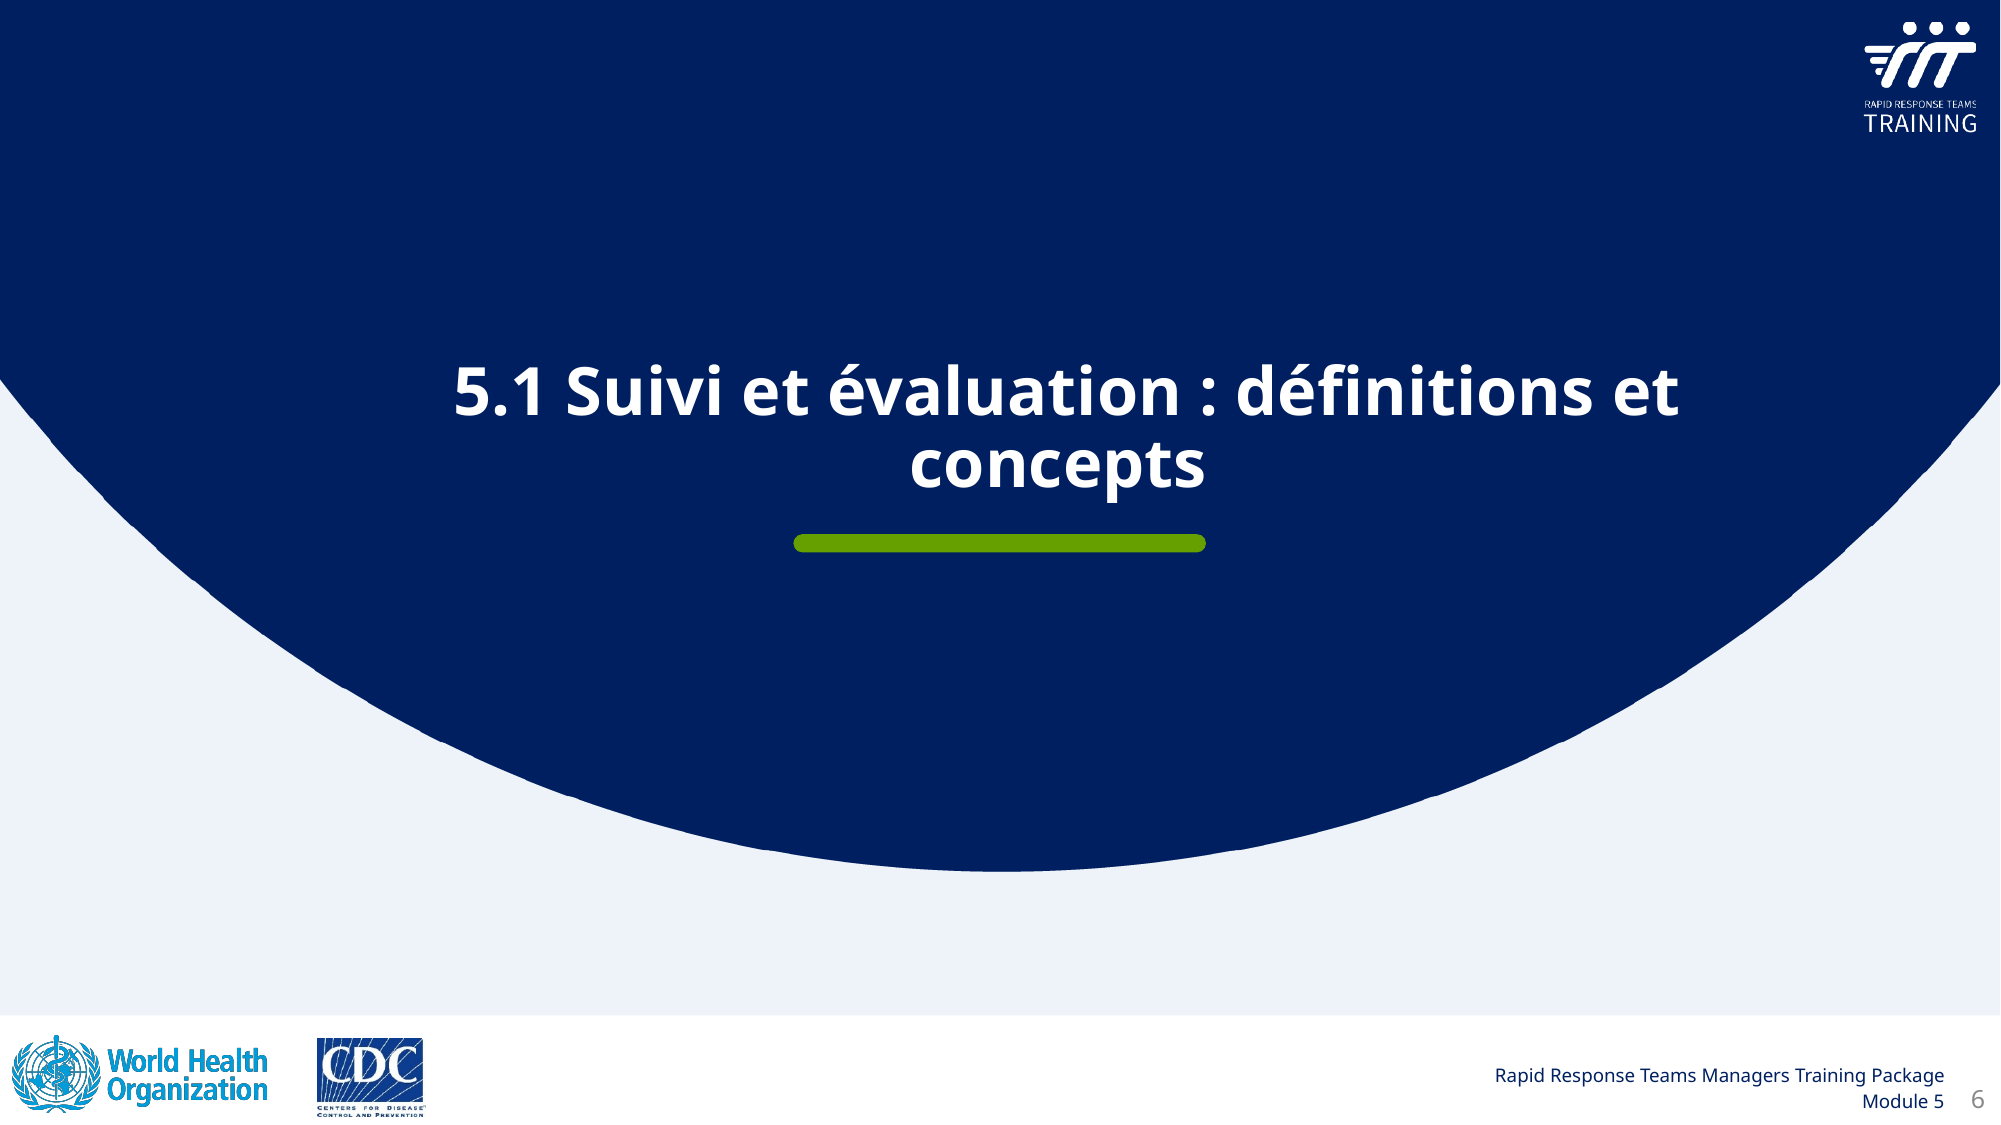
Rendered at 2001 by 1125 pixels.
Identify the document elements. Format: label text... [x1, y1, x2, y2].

picture [71, 1053, 90, 1091]
picture [34, 1054, 43, 1078]
picture [0, 0, 2001, 904]
picture [40, 1062, 47, 1070]
text_box 6 [1557, 1076, 1993, 1121]
picture [46, 1056, 54, 1062]
picture [36, 1088, 78, 1105]
picture [317, 1038, 426, 1117]
picture [30, 1083, 37, 1091]
list 5.1 Suivi et évaluation : définitions et concepts [319, 276, 1816, 584]
picture [24, 1054, 36, 1087]
picture [59, 1035, 267, 1113]
picture [12, 1083, 48, 1113]
picture [22, 1062, 26, 1077]
picture [12, 1035, 54, 1068]
picture [50, 1108, 62, 1113]
